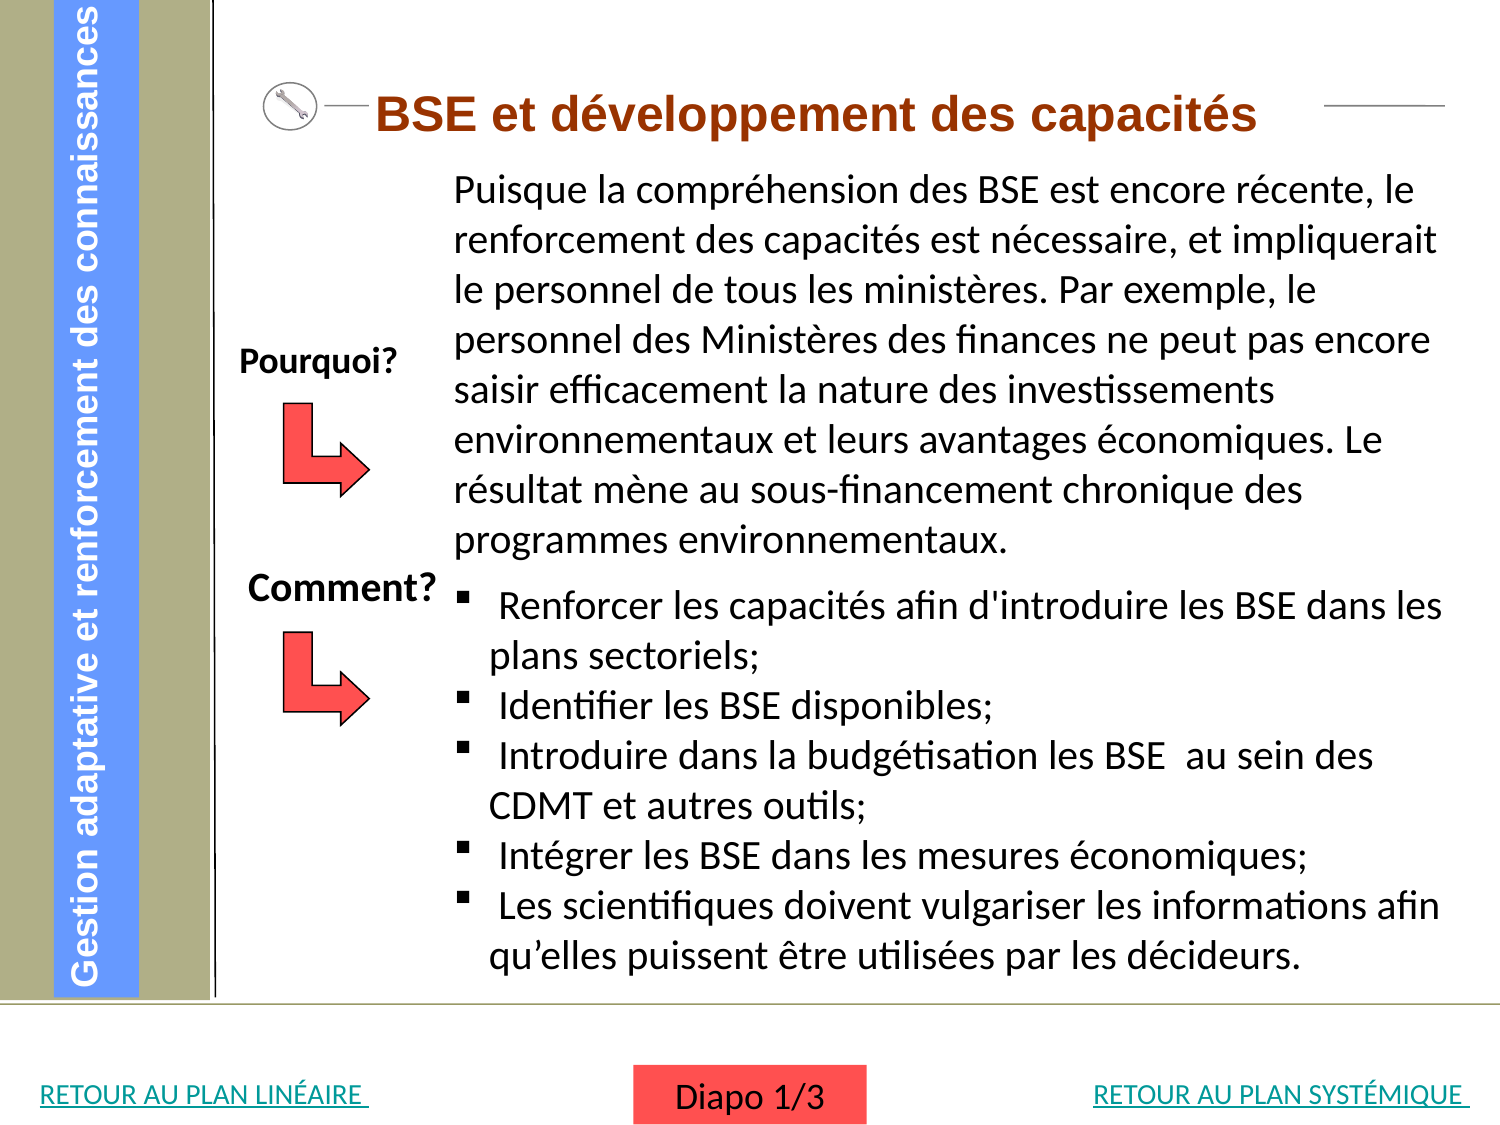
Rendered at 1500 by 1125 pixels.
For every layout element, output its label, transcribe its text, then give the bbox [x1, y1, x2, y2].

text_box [233, 306, 420, 726]
text_box RETOUR AU PLAN LINÉAIRE [27, 1063, 623, 1122]
text_box BSE et développement des capacités [369, 63, 1324, 157]
text_box Diapo 1/3 [633, 1064, 867, 1125]
text_box Renforcer les capacités afin d'introduire les BSE dans les plans sectoriels; Identifier les BSE disponibles; Introduire dans la budgétisation les BSE au sein des CDMT et autres outils; Intégrer les BSE dans les mesures économiques; Les scientifiques doivent vulgariser les informations afin qu’elles puissent être utilisées par les décideurs. [438, 570, 1489, 1007]
text_box Gestion adaptative et renforcement des connaissances [53, 0, 139, 998]
text_box [263, 82, 317, 122]
text_box Puisque la compréhension des BSE est encore récente, le renforcement des capacités est nécessaire, et impliquerait le personnel de tous les ministères. Par exemple, le personnel des Ministères des finances ne peut pas encore saisir efficacement la nature des investissements environnementaux et leurs avantages économiques. Le résultat mène au sous-financement chronique des programmes environnementaux. [438, 154, 1489, 465]
picture [274, 89, 309, 120]
text_box RETOUR AU PLAN SYSTÉMIQUE [819, 1063, 1482, 1122]
text_box [0, 0, 210, 1001]
